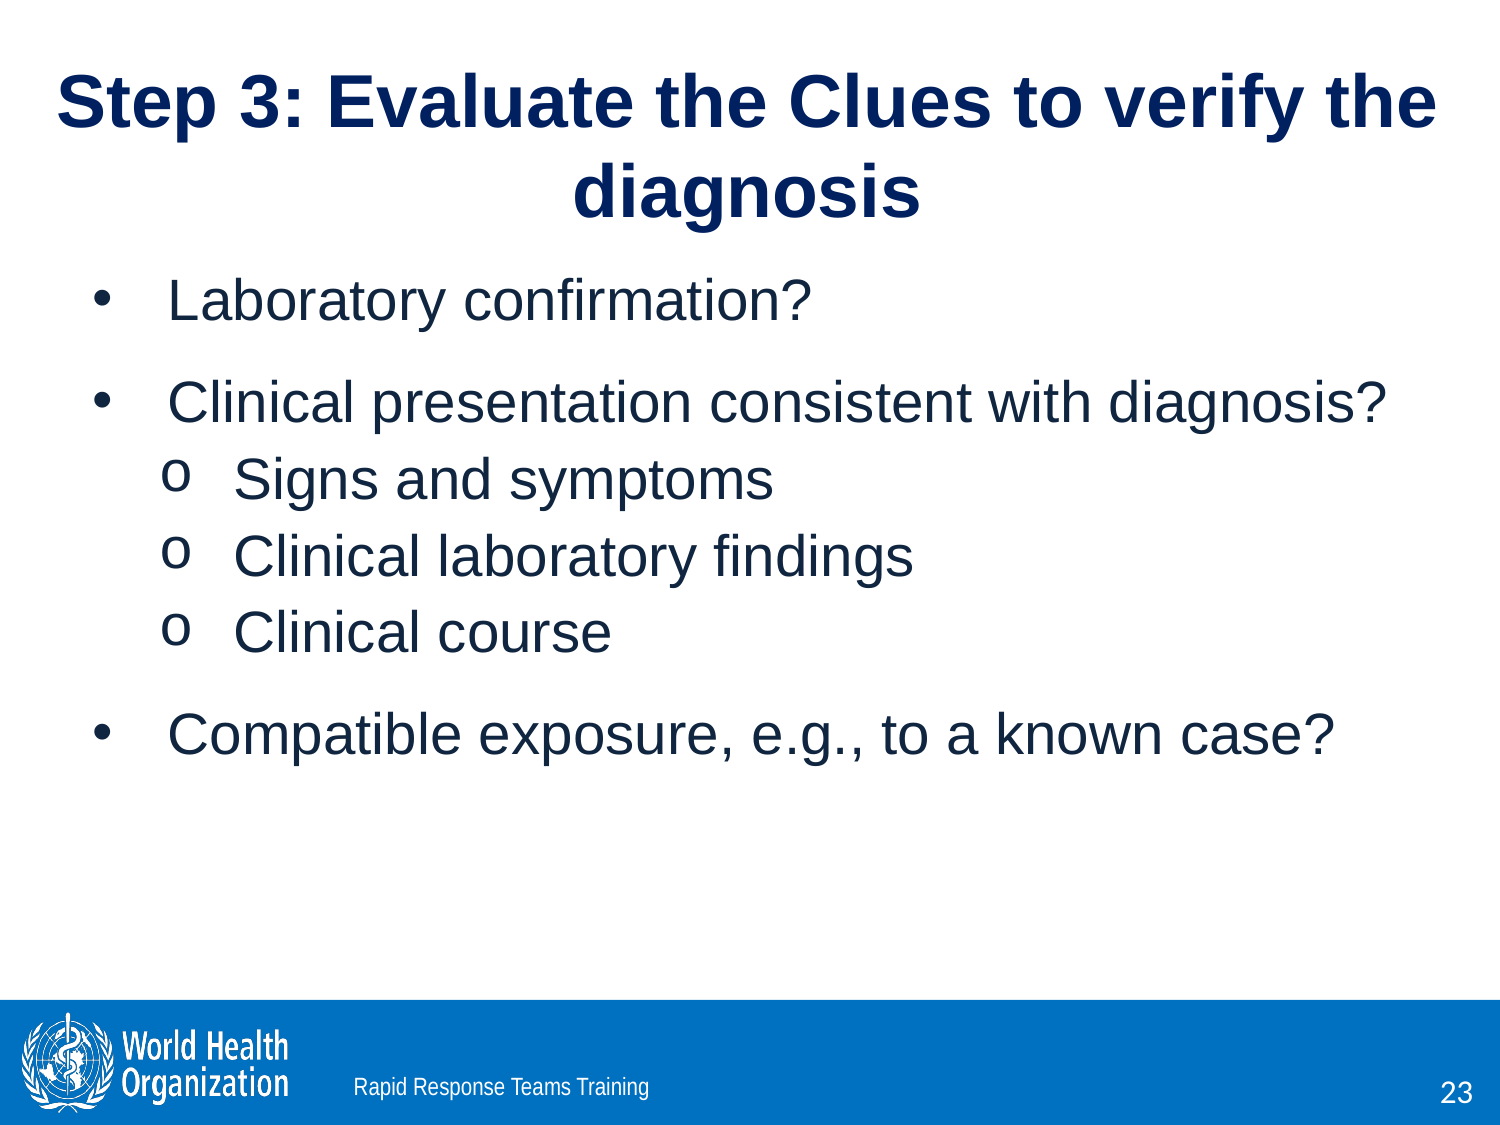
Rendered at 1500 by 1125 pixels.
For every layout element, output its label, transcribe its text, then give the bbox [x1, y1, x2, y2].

text_box Laboratory confirmation? Clinical presentation consistent with diagnosis? Signs and symptoms Clinical laboratory findings Clinical course Compatible exposure, e.g., to a known case? [58, 247, 1437, 1035]
text_box Step 3: Evaluate the Clues to verify the diagnosis [15, 44, 1481, 207]
picture [21, 1012, 288, 1113]
